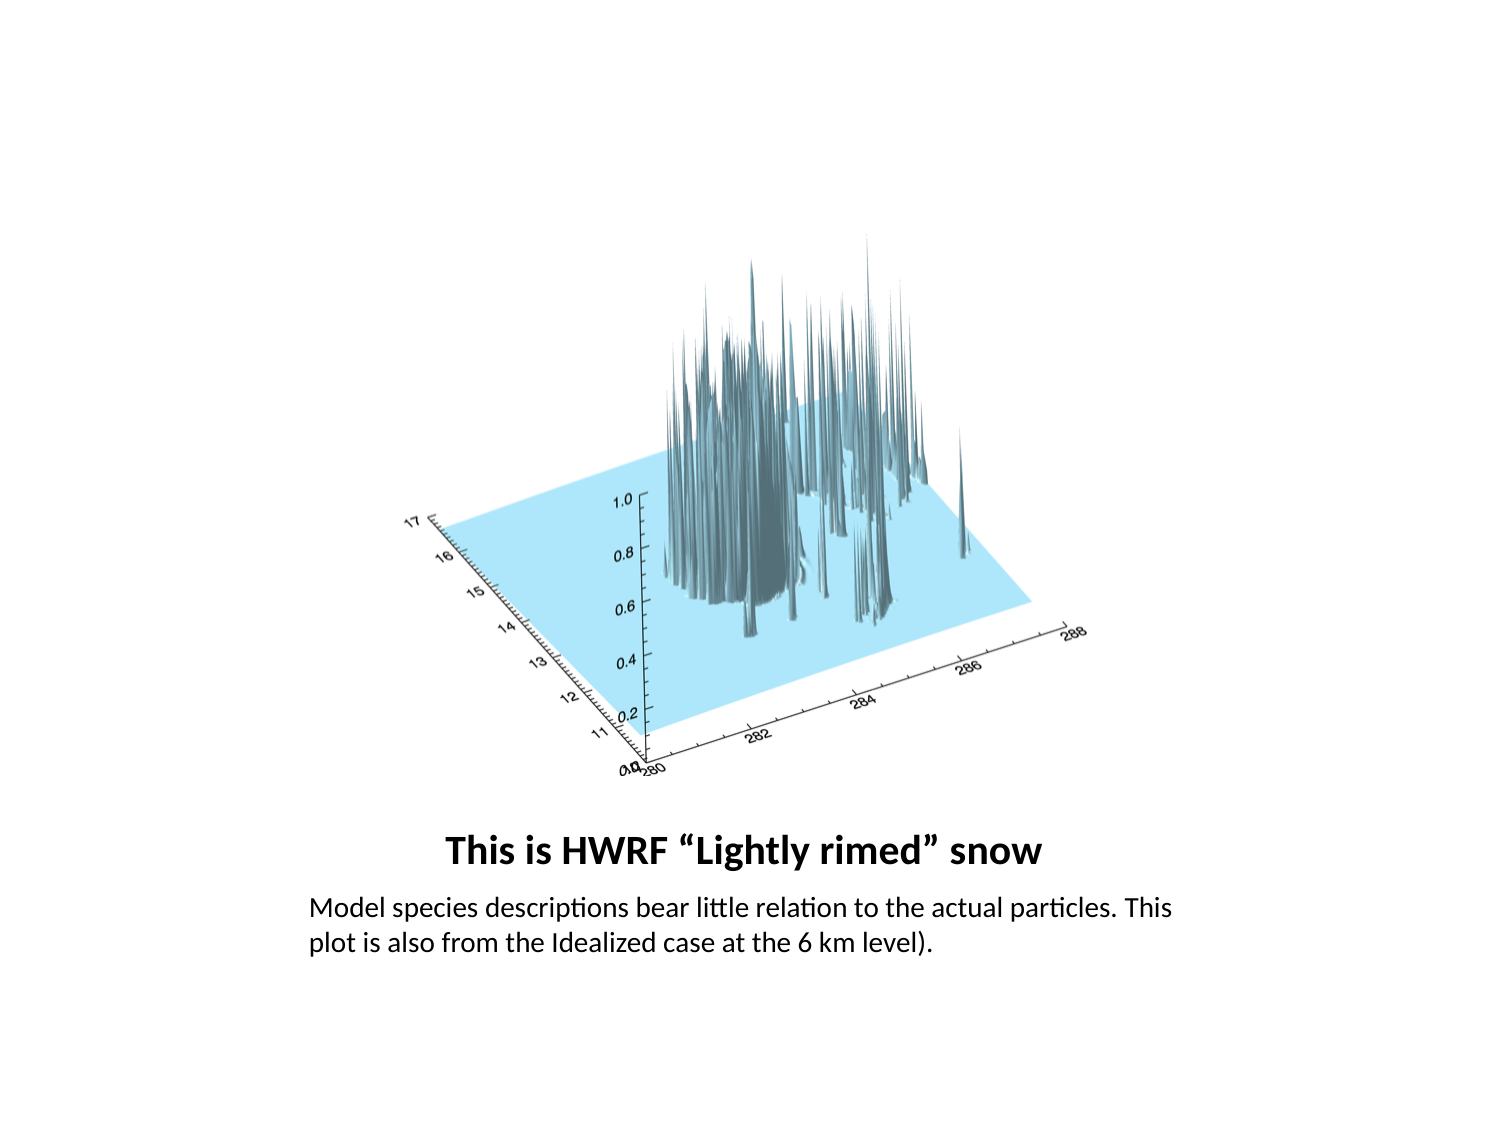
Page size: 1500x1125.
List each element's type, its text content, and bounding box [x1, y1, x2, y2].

picture [293, 100, 1195, 776]
title This is HWRF “Lightly rimed” snow [294, 787, 1194, 880]
list Model species descriptions bear little relation to the actual particles. This plot is also from the Idealized case at the 6 km level). [294, 880, 1194, 1013]
